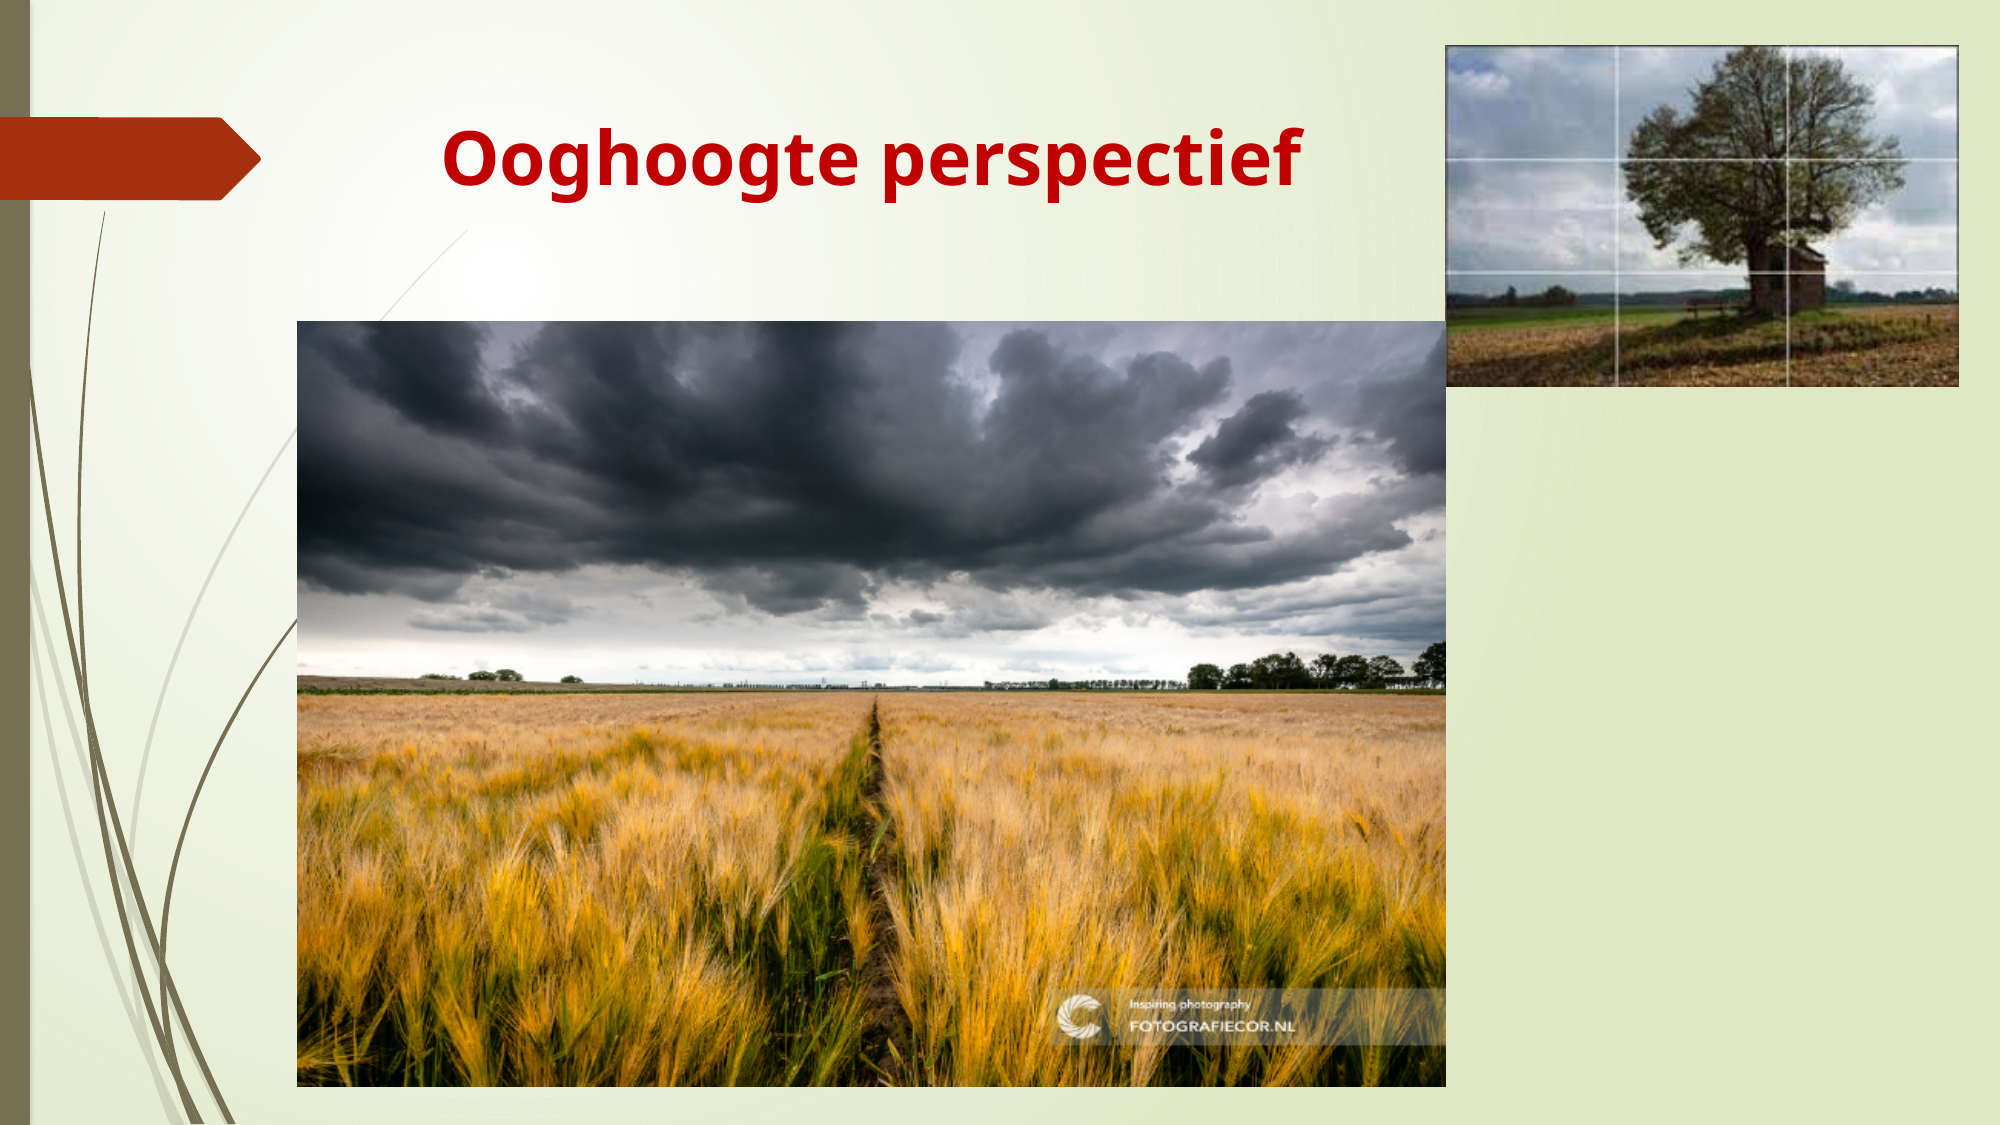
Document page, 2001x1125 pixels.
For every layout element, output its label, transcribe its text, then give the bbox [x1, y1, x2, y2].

title Ooghoogte perspectief [425, 102, 1440, 313]
picture [297, 45, 1959, 1087]
